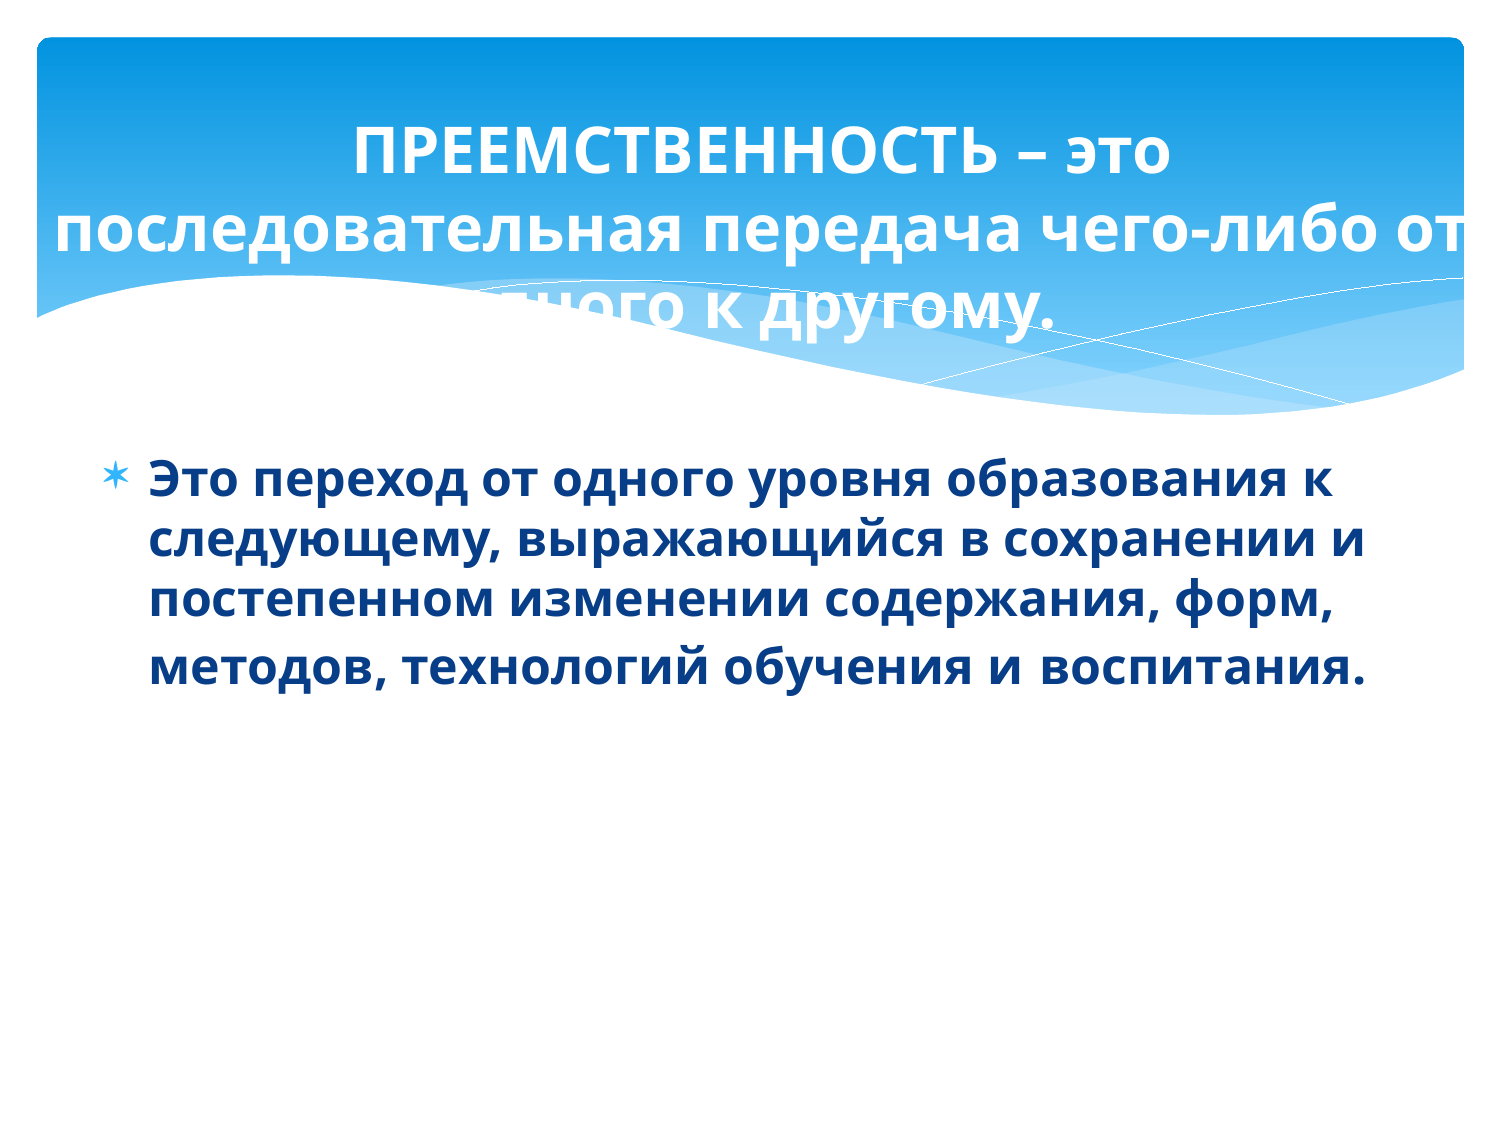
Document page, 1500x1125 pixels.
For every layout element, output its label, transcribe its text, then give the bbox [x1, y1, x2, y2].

title ПРЕЕМСТВЕННОСТЬ – это последовательная передача чего-либо от одного к другому. [29, 90, 1495, 361]
list Это переход от одного уровня образования к следующему, выражающийся в сохранении и постепенном изменении содержания, форм, методов, технологий обучения и воспитания. [88, 438, 1447, 740]
